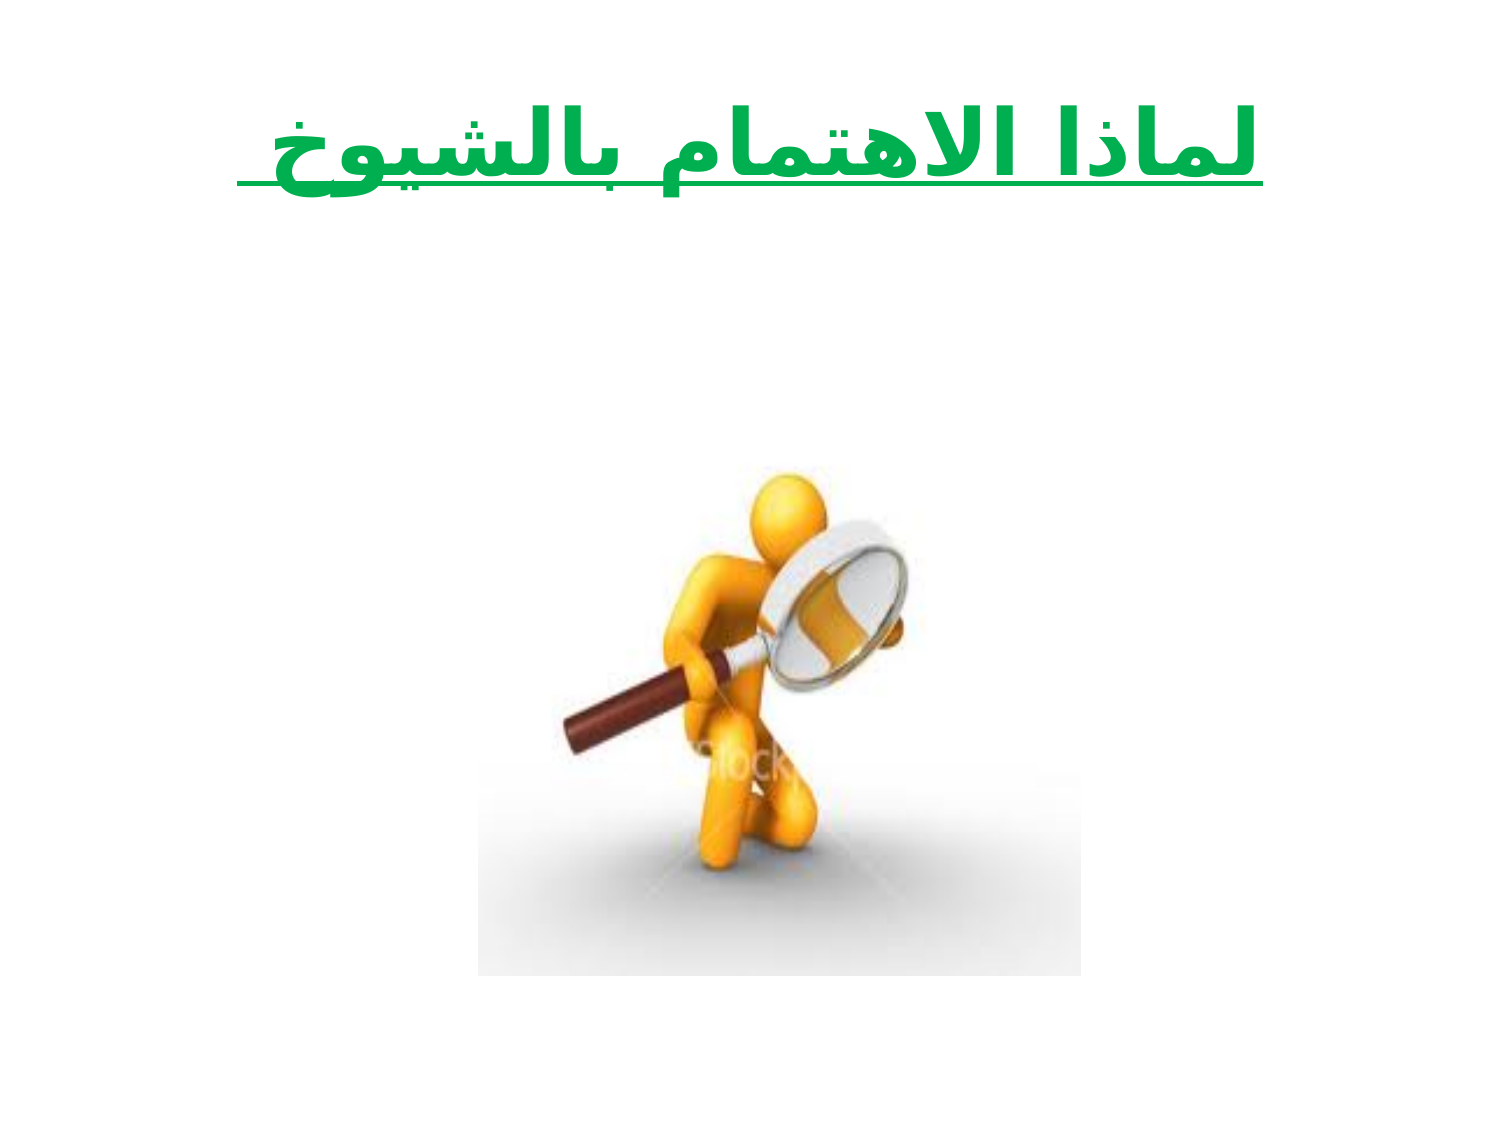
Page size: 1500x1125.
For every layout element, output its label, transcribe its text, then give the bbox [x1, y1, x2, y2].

title لماذا الاهتمام بالشيوخ [75, 45, 1425, 233]
picture [478, 422, 1081, 976]
